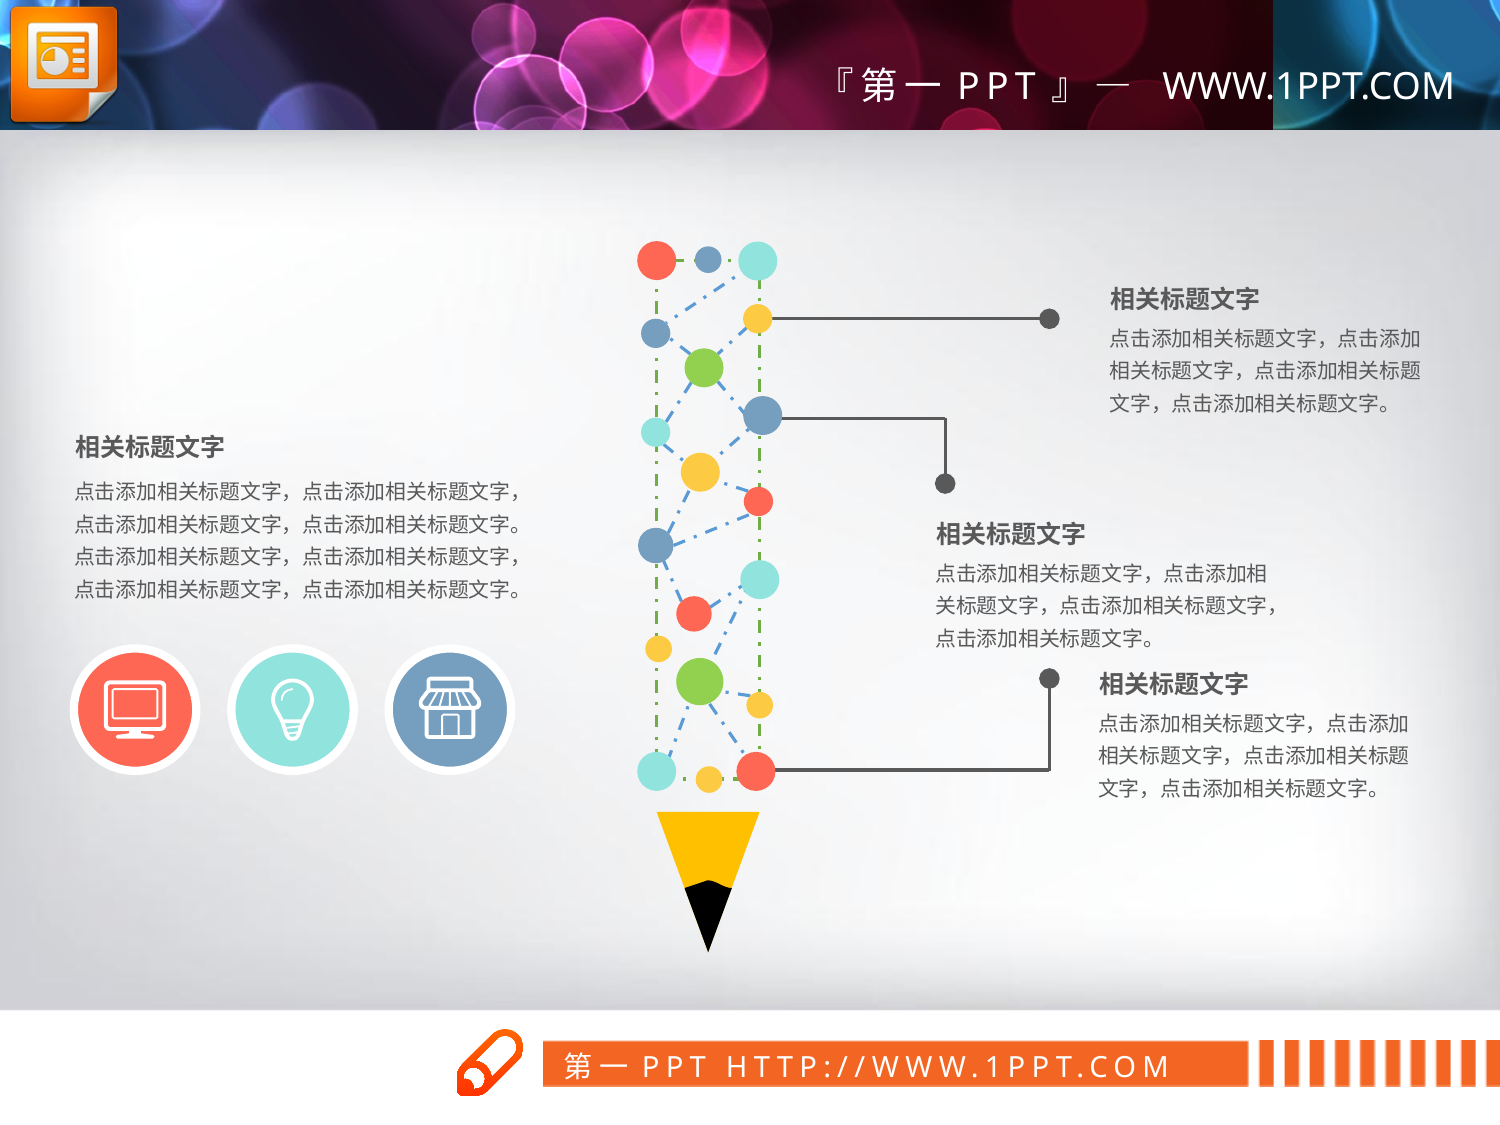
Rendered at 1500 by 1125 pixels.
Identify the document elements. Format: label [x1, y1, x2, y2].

text_box [1094, 266, 1448, 422]
picture [0, 0, 1500, 1012]
text_box [636, 240, 783, 953]
text_box [920, 501, 1285, 657]
text_box [1083, 651, 1432, 807]
picture [543, 1040, 1500, 1087]
text_box [787, 417, 946, 484]
text_box [59, 415, 534, 608]
text_box [73, 648, 197, 772]
text_box [787, 678, 1050, 771]
text_box [231, 648, 354, 772]
text_box [388, 648, 512, 772]
